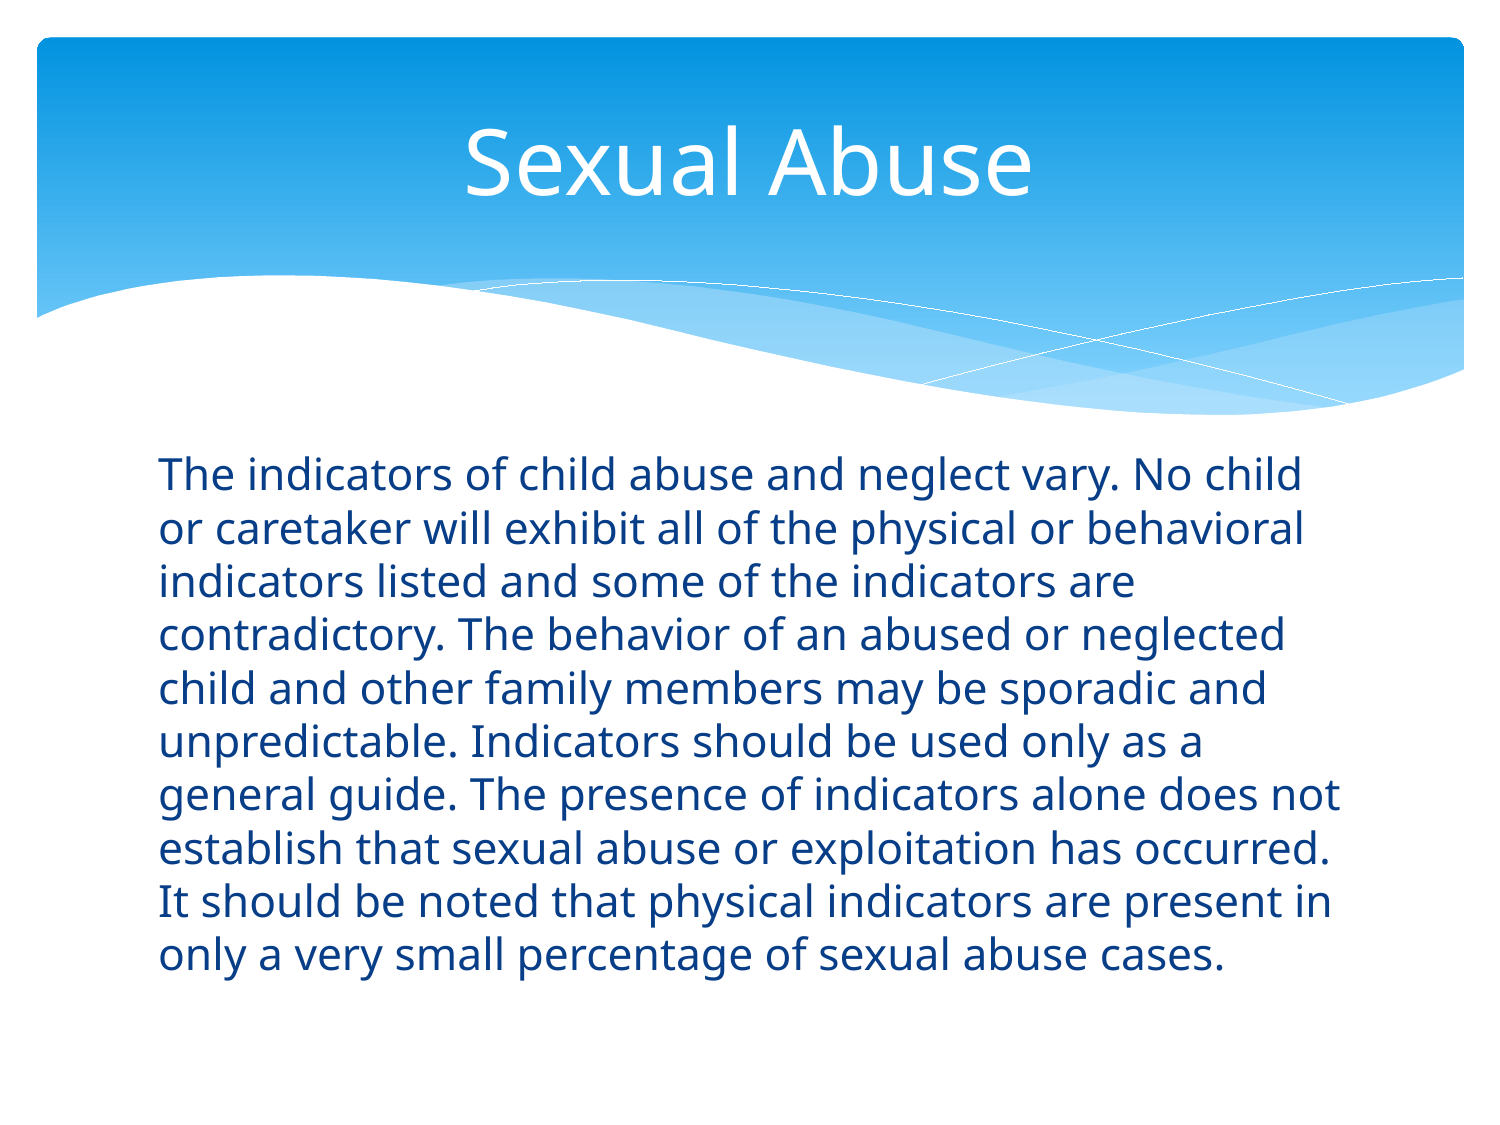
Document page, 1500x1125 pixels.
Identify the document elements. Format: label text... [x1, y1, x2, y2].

title Sexual Abuse [75, 55, 1425, 261]
list The indicators of child abuse and neglect vary. No child or caretaker will exhibit all of the physical or behavioral indicators listed and some of the indicators are contradictory. The behavior of an abused or neglected child and other family members may be sporadic and unpredictable. Indicators should be used only as a general guide. The presence of indicators alone does not establish that sexual abuse or exploitation has occurred. It should be noted that physical indicators are present in only a very small percentage of sexual abuse cases. [143, 438, 1359, 1005]
